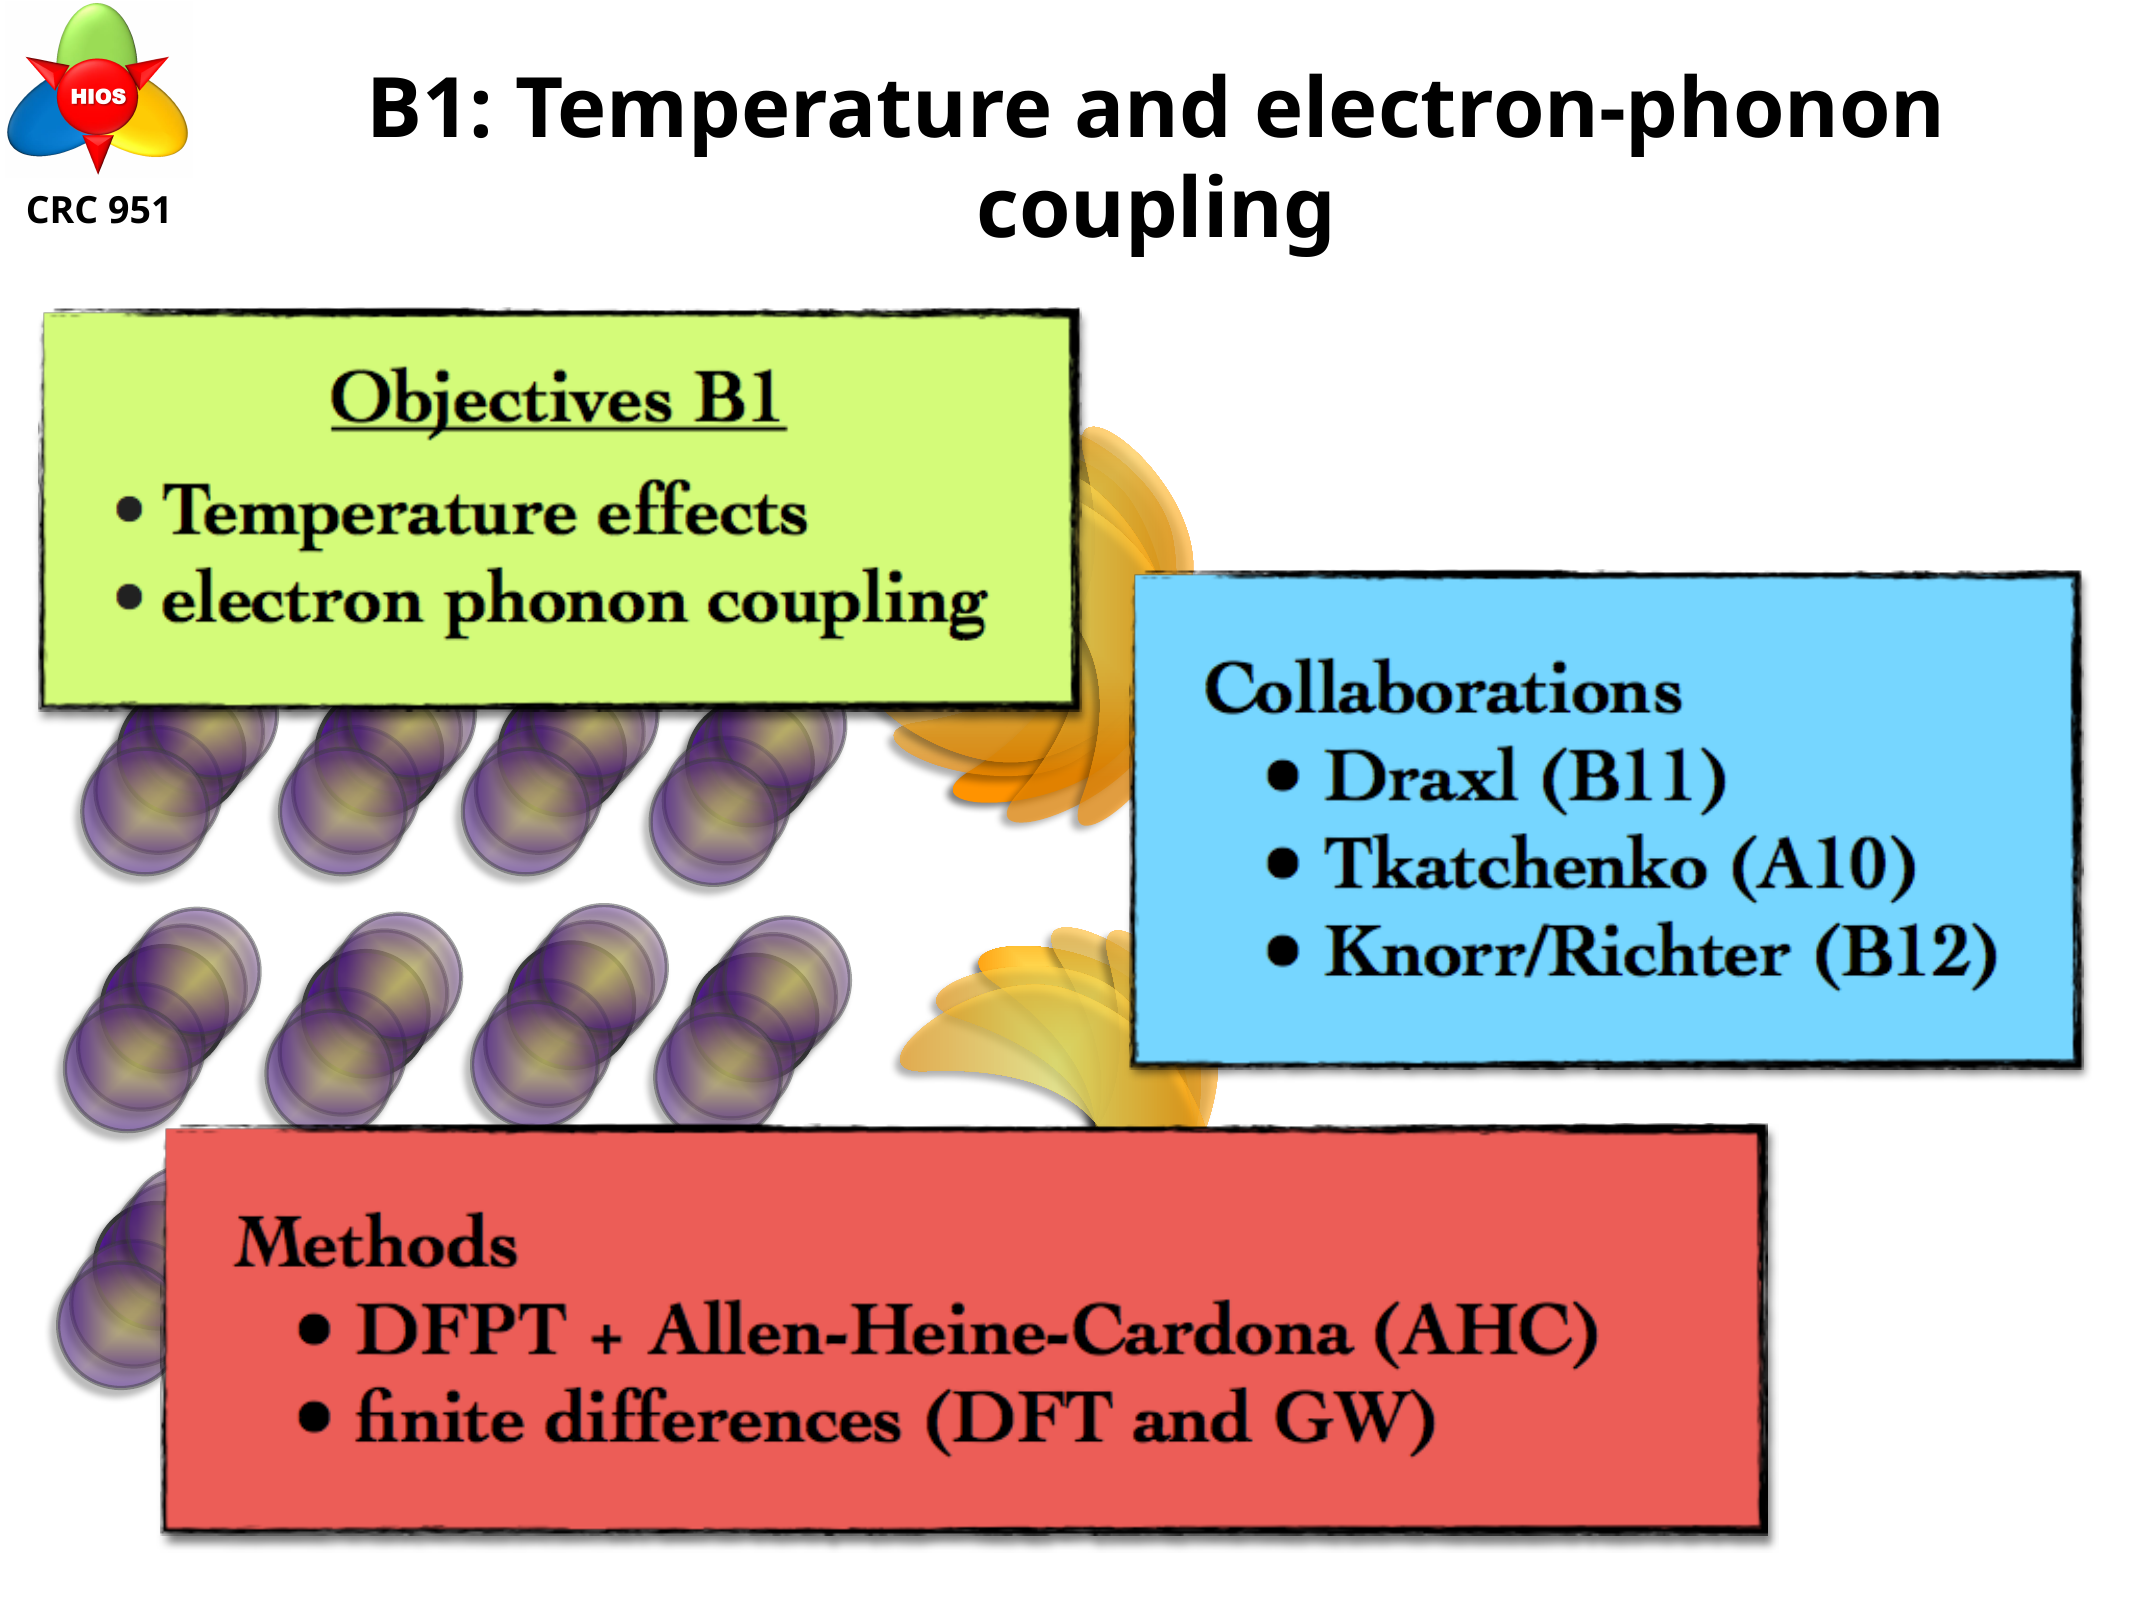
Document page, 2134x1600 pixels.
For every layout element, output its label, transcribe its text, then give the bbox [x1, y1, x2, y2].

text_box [654, 917, 851, 1118]
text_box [81, 718, 276, 875]
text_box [279, 718, 459, 875]
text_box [462, 718, 645, 875]
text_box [650, 718, 846, 886]
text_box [885, 917, 1284, 1118]
text_box CRC 951 [5, 182, 193, 240]
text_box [57, 1165, 155, 1389]
picture [1129, 569, 2084, 1070]
picture [38, 307, 1082, 713]
picture [160, 1123, 1769, 1537]
title B1: Temperature and electron-phonon coupling [208, 31, 2105, 278]
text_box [64, 908, 260, 1132]
picture [5, 1, 193, 178]
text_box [266, 913, 462, 1118]
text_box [861, 414, 1259, 834]
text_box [471, 904, 667, 1118]
